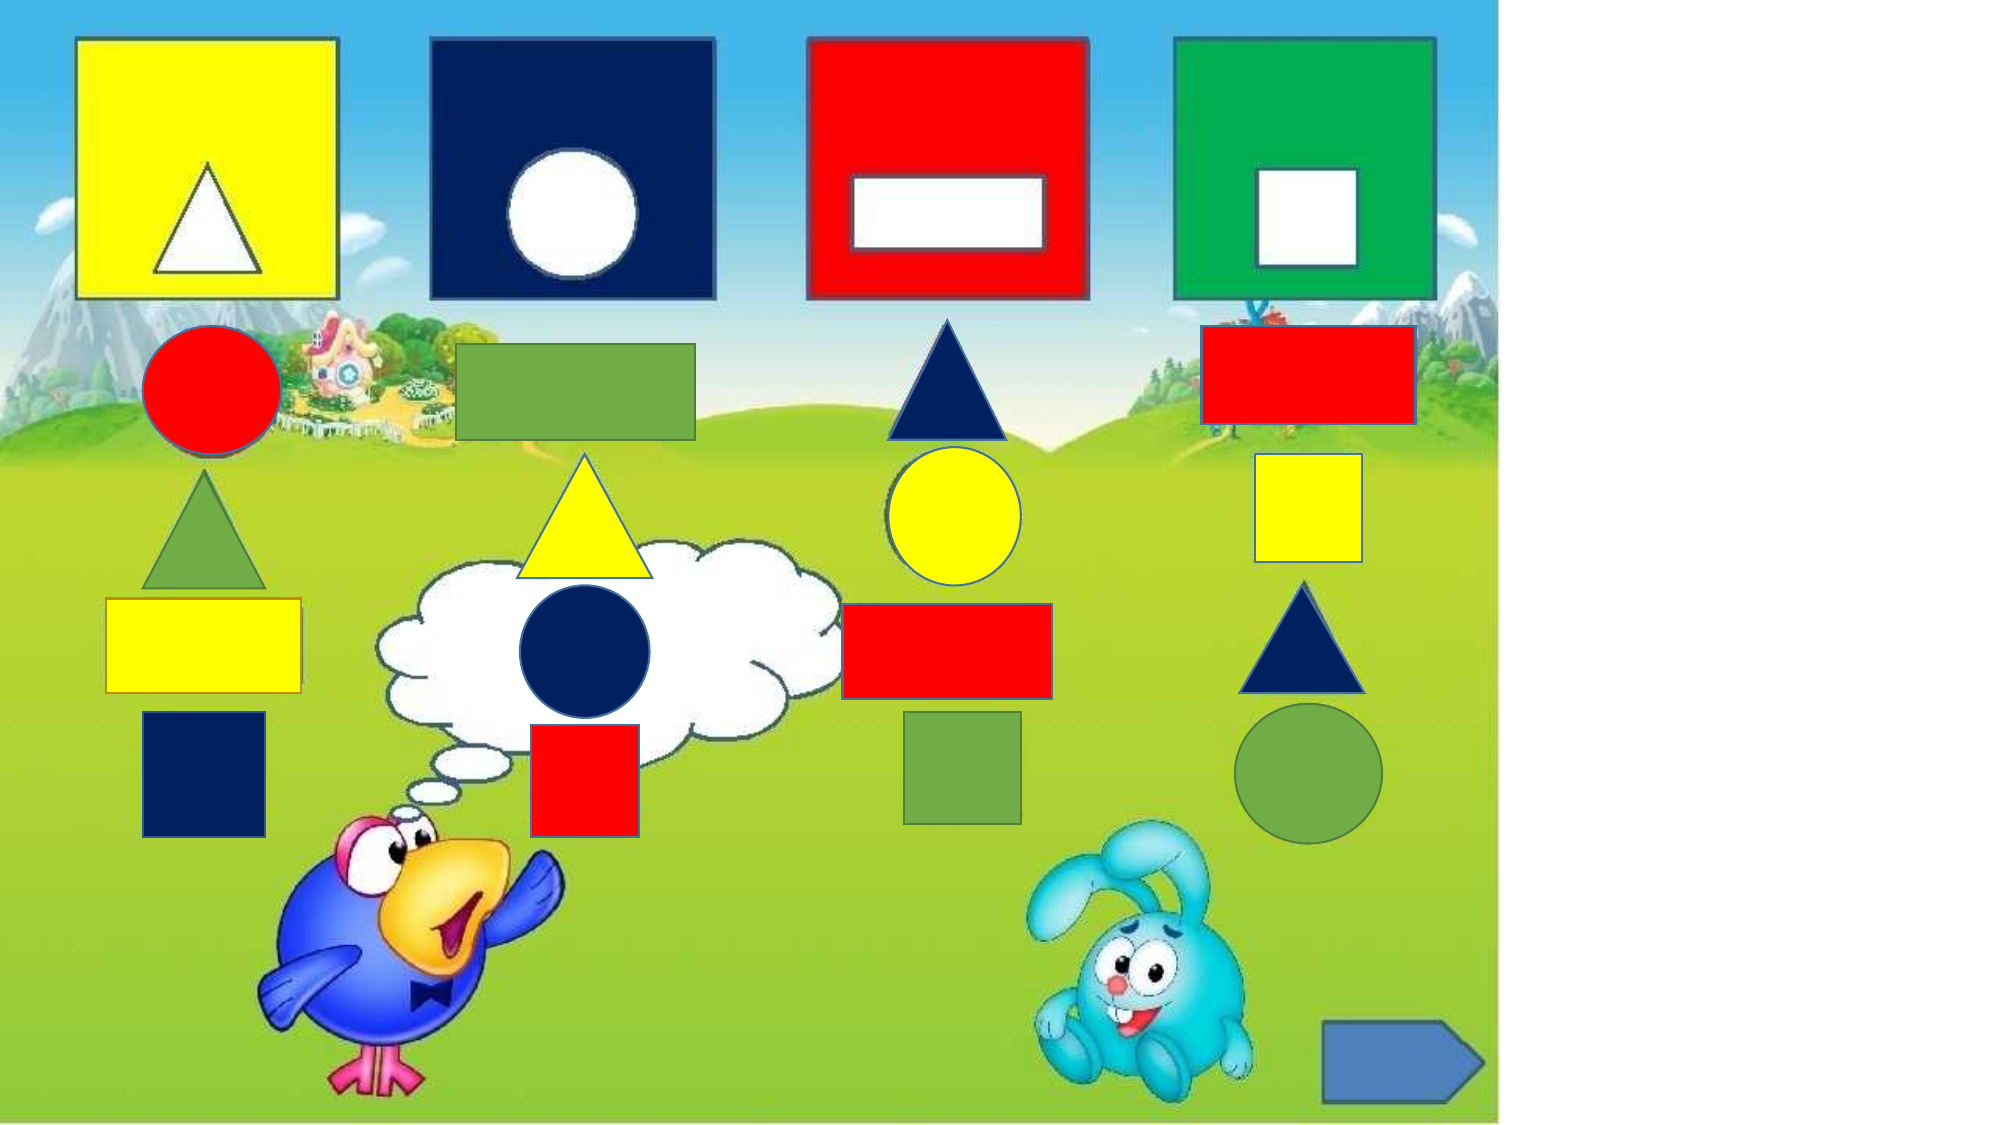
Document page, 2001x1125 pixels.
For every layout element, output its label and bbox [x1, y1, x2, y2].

picture [0, 0, 1500, 1125]
